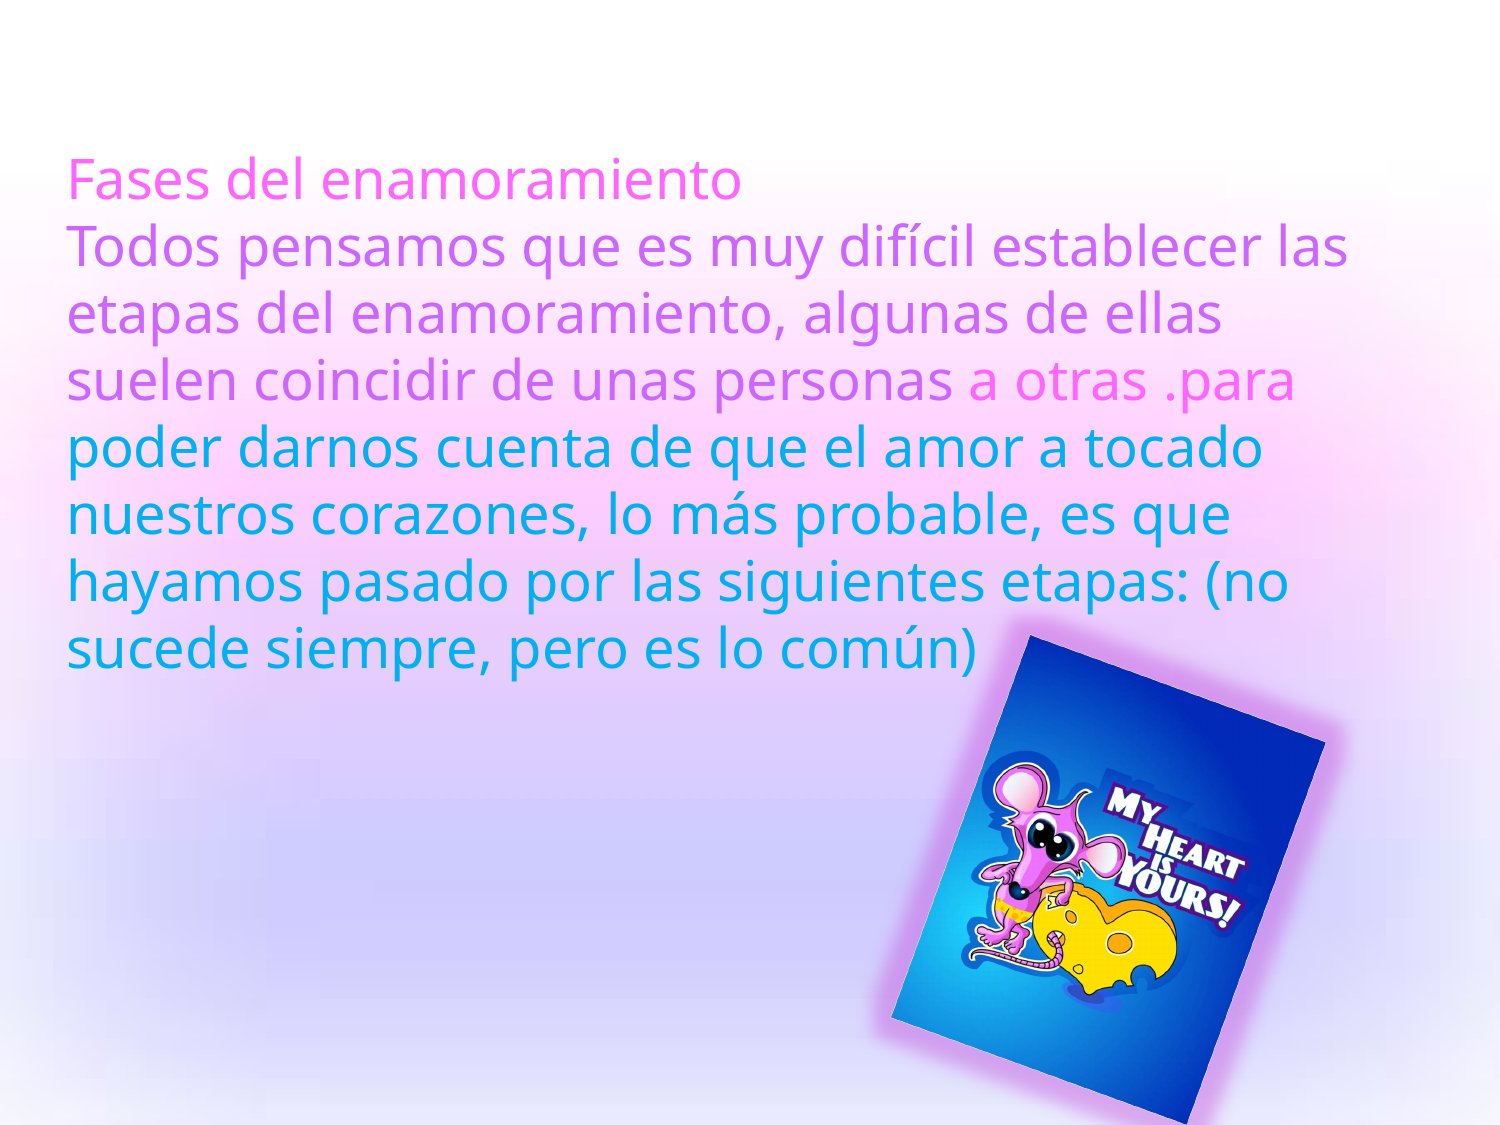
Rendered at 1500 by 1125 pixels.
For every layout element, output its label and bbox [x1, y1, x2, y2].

list [950, 675, 1266, 1084]
picture [0, 0, 1500, 1125]
